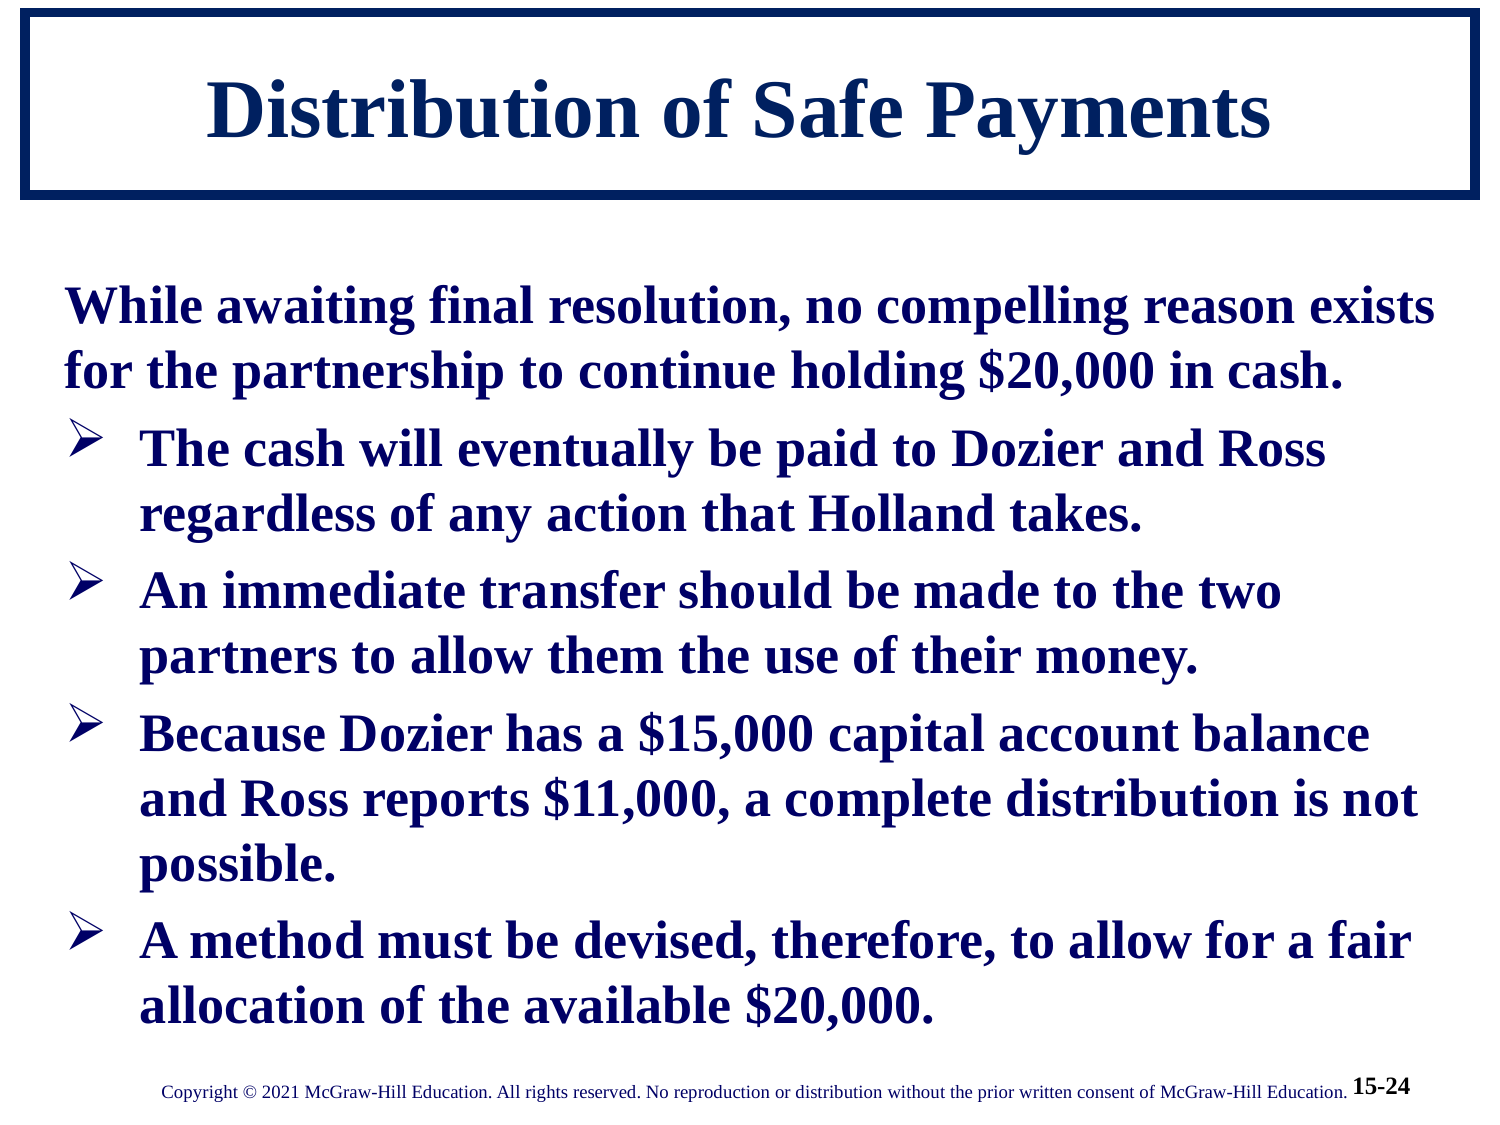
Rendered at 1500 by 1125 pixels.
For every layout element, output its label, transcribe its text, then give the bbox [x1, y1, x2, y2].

title Distribution of Safe Payments [20, 8, 1480, 200]
text_box While awaiting final resolution, no compelling reason exists for the partnership to continue holding $20,000 in cash. The cash will eventually be paid to Dozier and Ross regardless of any action that Holland takes. An immediate transfer should be made to the two partners to allow them the use of their money. Because Dozier has a $15,000 capital account balance and Ross reports $11,000, a complete distribution is not possible. A method must be devised, therefore, to allow for a fair allocation of the available $20,000. [49, 262, 1463, 1042]
text_box Copyright © 2021 McGraw-Hill Education. All rights reserved. No reproduction or distribution without the prior written consent of McGraw-Hill Education. [81, 1072, 1429, 1110]
